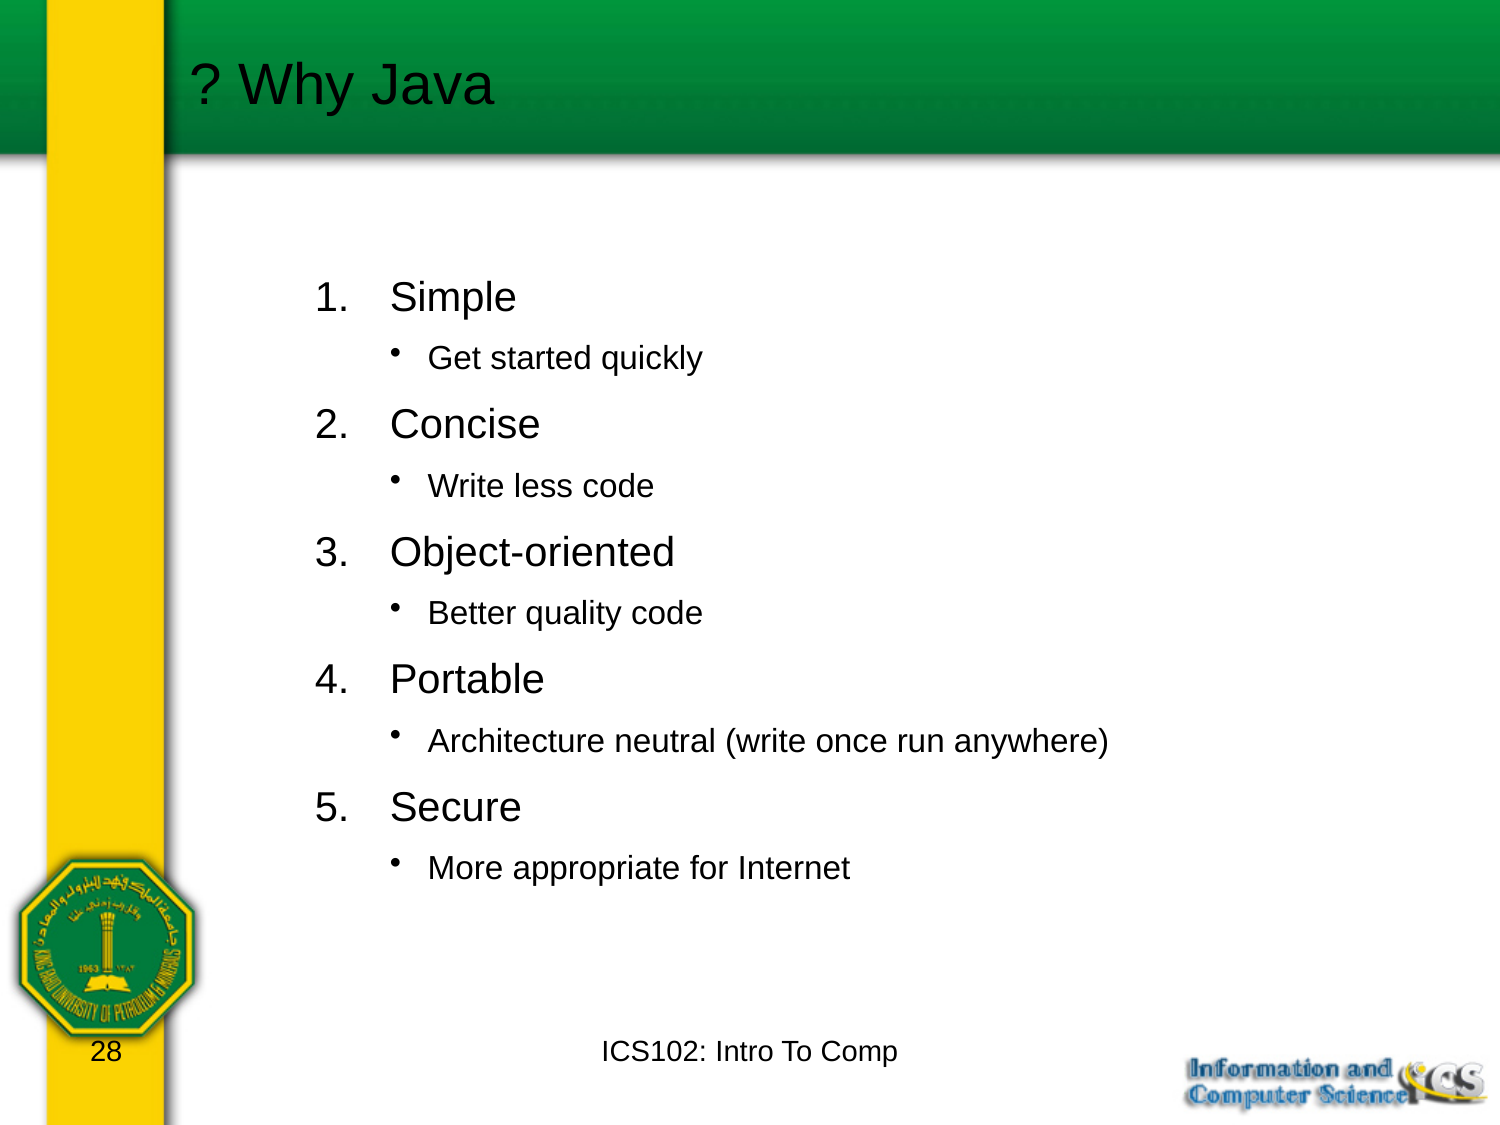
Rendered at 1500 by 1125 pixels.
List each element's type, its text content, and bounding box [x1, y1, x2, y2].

text_box Simple Get started quickly Concise Write less code Object-oriented Better quality code Portable Architecture neutral (write once run anywhere) Secure More appropriate for Internet [300, 262, 1175, 894]
picture [0, 0, 1500, 1125]
footer ICS102: Intro To Comp [512, 1024, 988, 1103]
slide_number 28 [74, 1024, 426, 1103]
text_box Why Java ? [174, 24, 738, 138]
